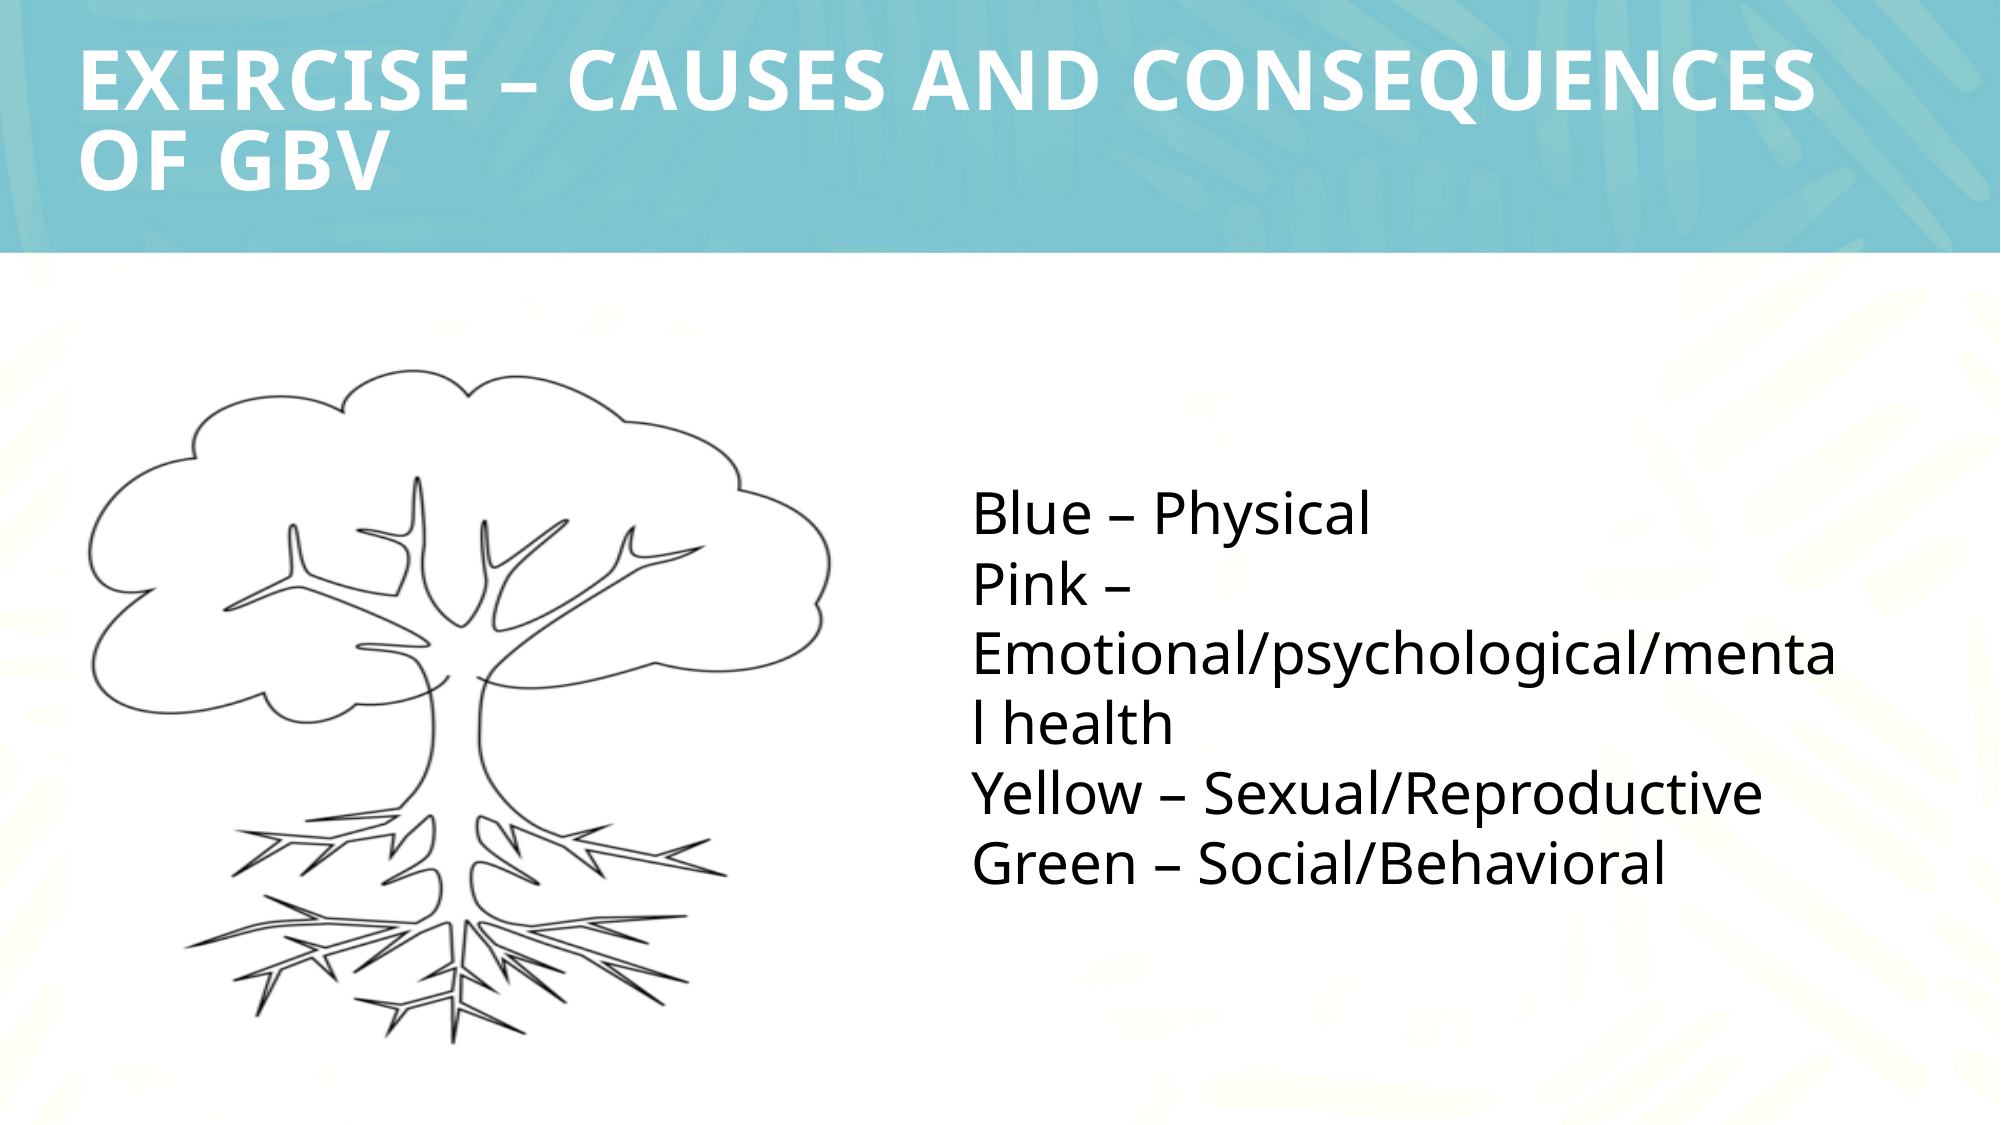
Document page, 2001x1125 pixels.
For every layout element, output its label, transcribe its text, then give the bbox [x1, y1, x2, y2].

text_box Blue – Physical Pink – Emotional/psychological/mental health Yellow – Sexual/Reproductive Green – Social/Behavioral [956, 469, 1858, 904]
picture [0, 0, 2000, 1125]
title EXERCISE – Causes and Consequences of GBV [61, 33, 1938, 220]
